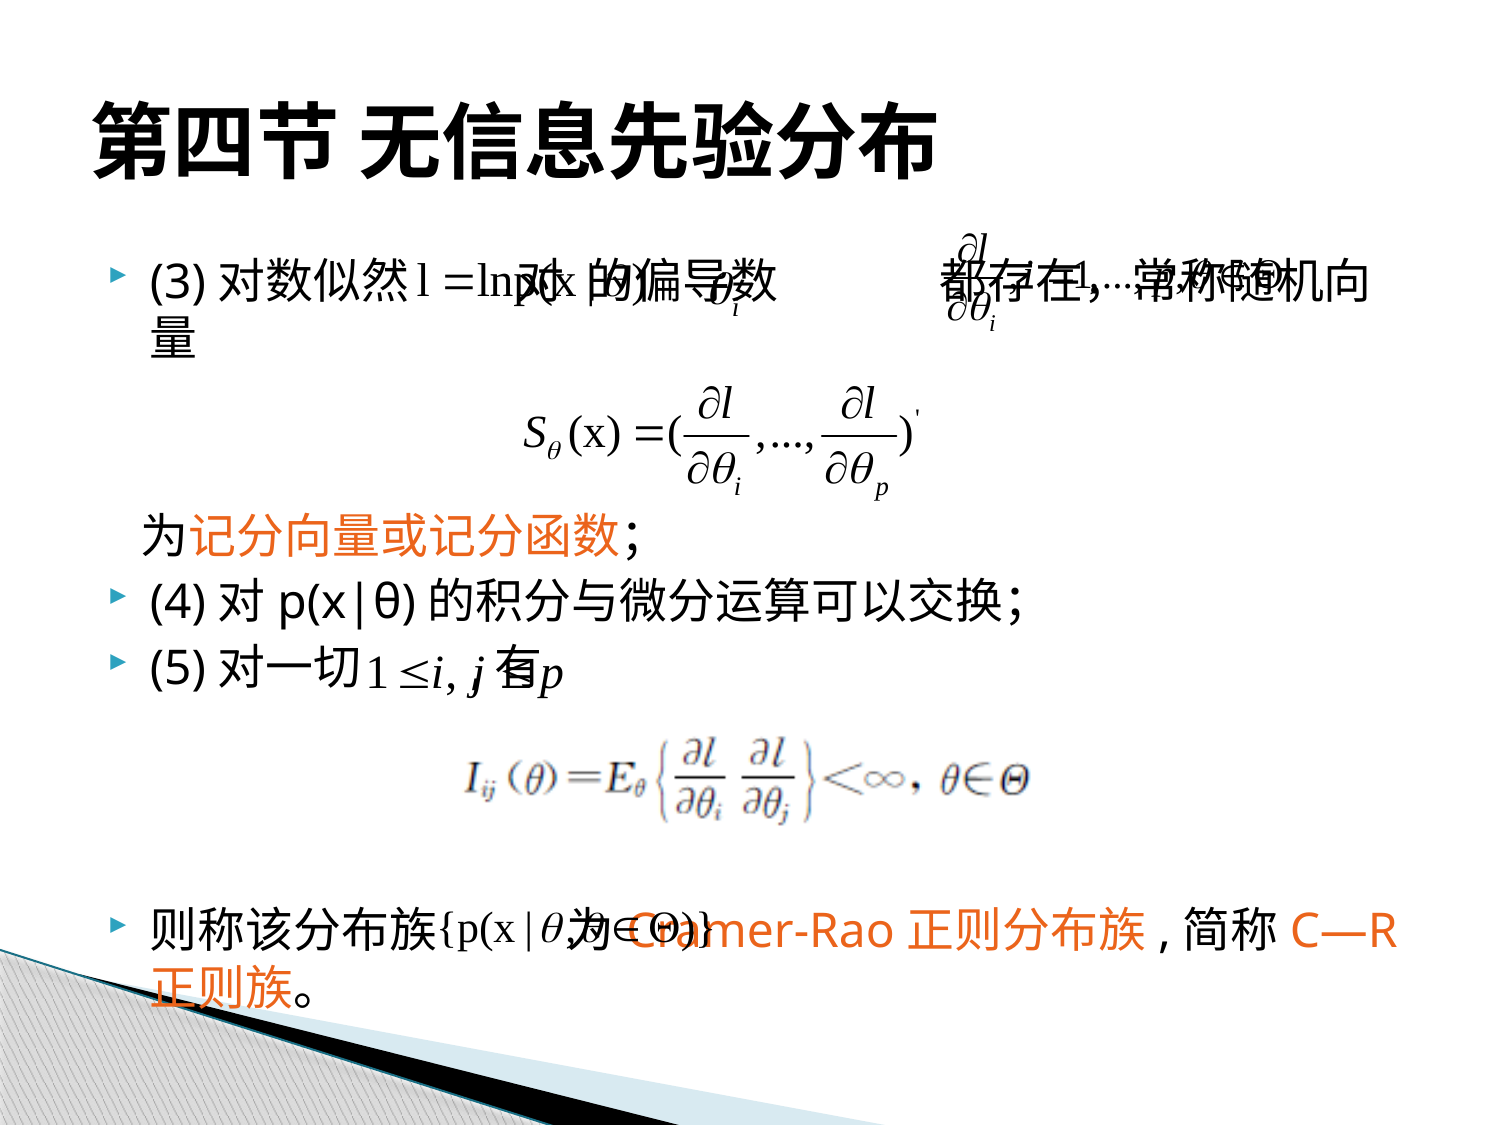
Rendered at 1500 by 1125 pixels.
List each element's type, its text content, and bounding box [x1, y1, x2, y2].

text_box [515, 374, 926, 510]
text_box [702, 256, 751, 329]
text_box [362, 644, 575, 709]
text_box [433, 902, 724, 962]
list (3)对数似然 对 的偏导数 都存在，常称随机向量 为记分向量或记分函数； (4)对p(x|θ)的积分与微分运算可以交换； (5)对一切 ,有 则称该分布族 为Cramer-Rao正则分布族,简称C—R正则族。 [75, 243, 1425, 1125]
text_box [409, 252, 657, 317]
picture [433, 714, 1070, 856]
title 第四节 无信息先验分布 [75, 45, 1425, 233]
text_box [937, 222, 1290, 341]
